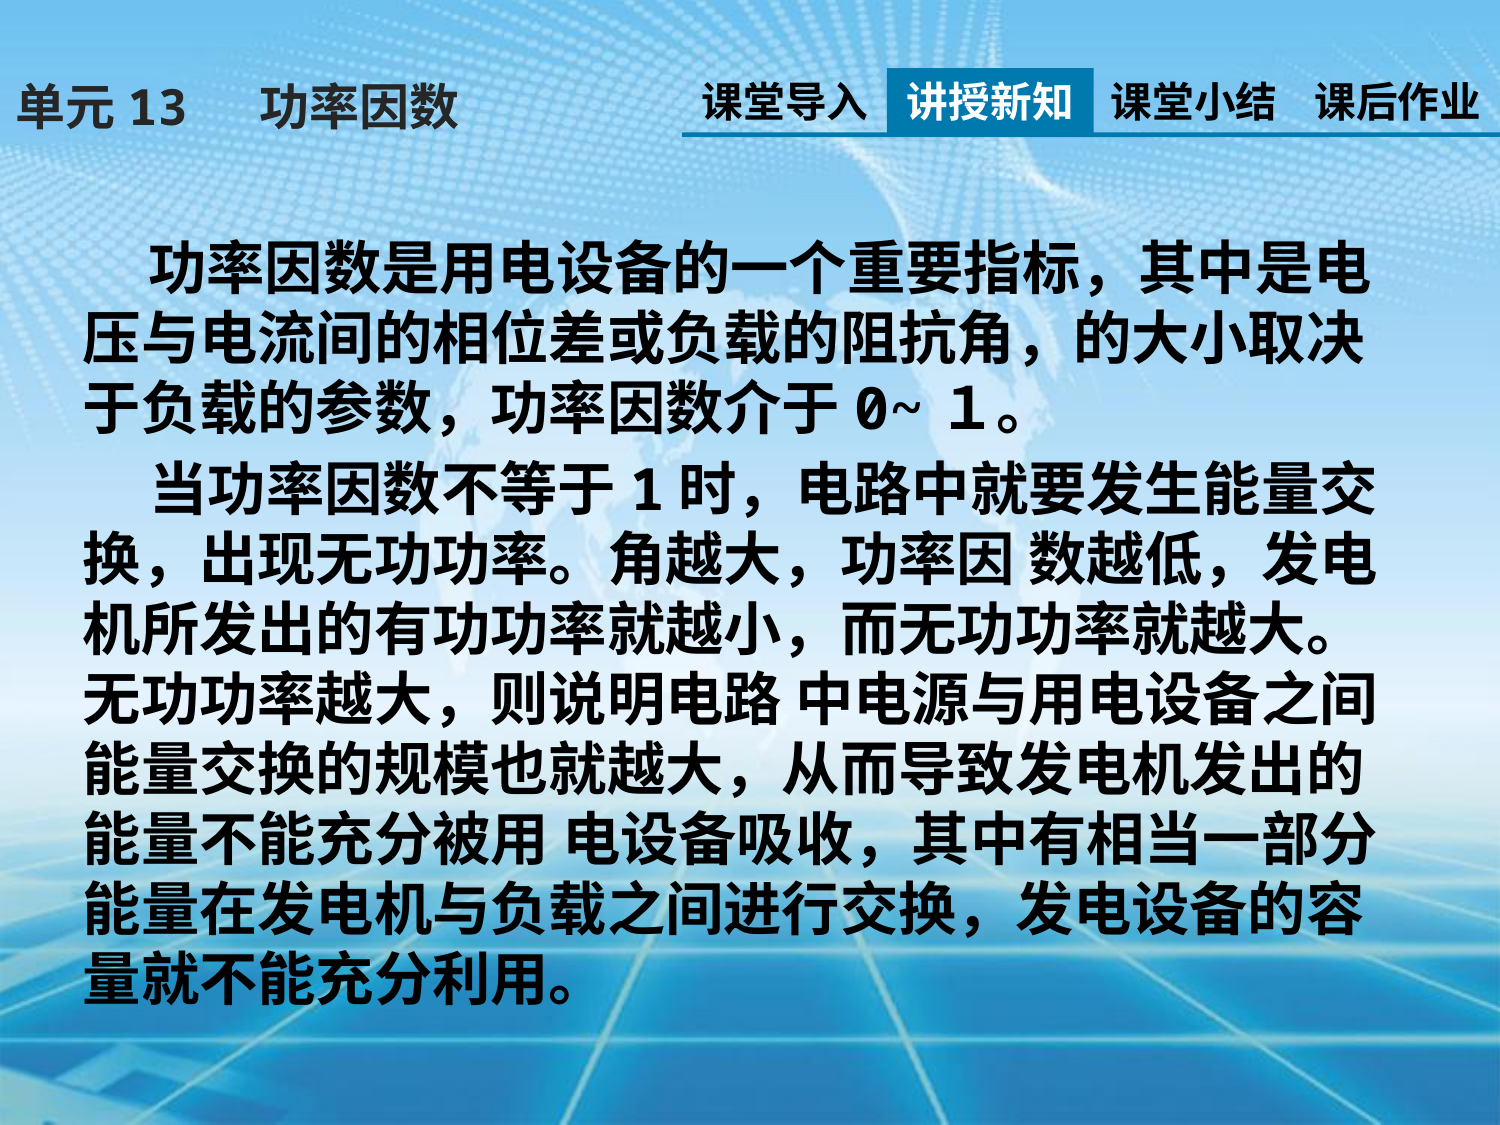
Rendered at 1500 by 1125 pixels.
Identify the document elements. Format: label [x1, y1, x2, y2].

text_box [1, 67, 1500, 144]
picture [0, 0, 1500, 1125]
